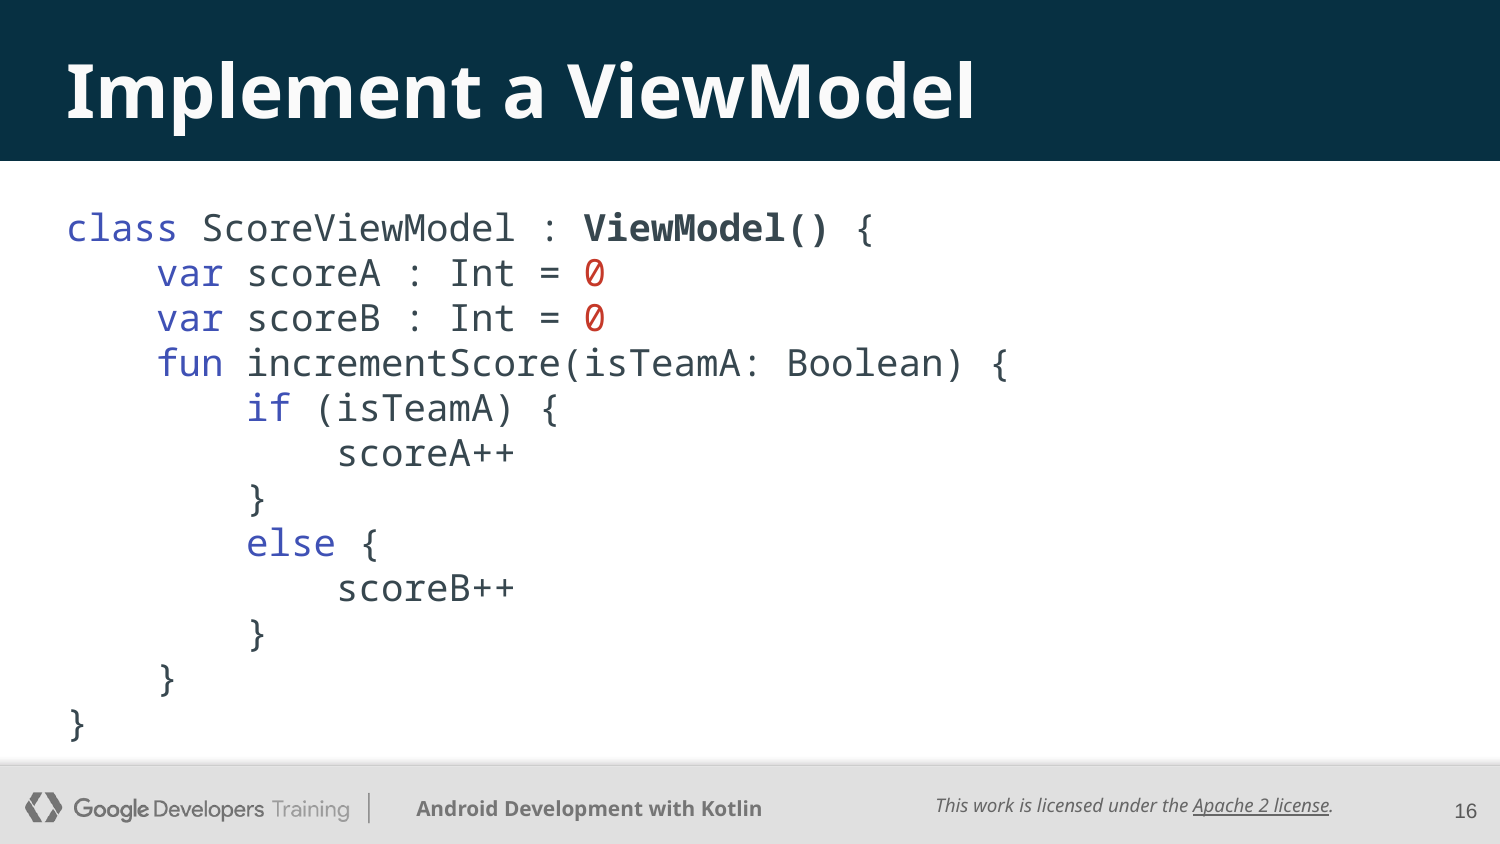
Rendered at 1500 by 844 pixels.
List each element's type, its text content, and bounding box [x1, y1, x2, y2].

slide_number ‹#› [1402, 777, 1493, 842]
title Implement a ViewModel [51, 28, 1449, 122]
list class ScoreViewModel : ViewModel() { var scoreA : Int = 0 var scoreB : Int = 0 fun incrementScore(isTeamA: Boolean) { if (isTeamA) { scoreA++ } else { scoreB++ } } } [51, 189, 1449, 763]
picture [0, 161, 1500, 844]
